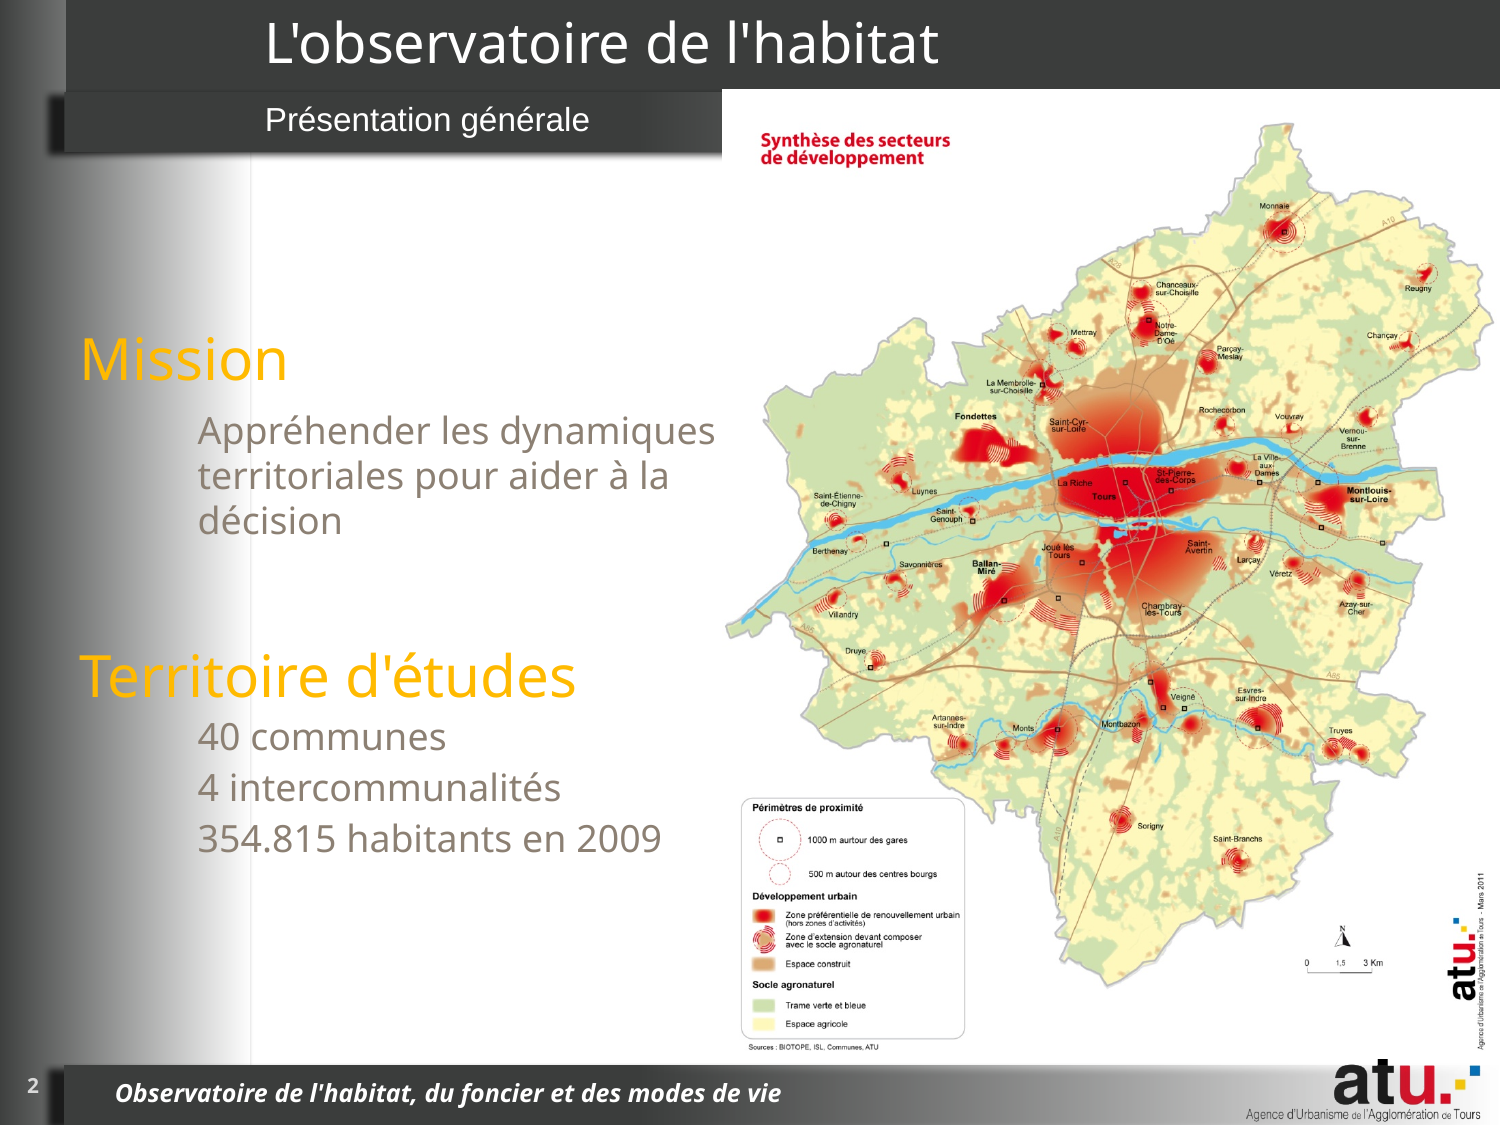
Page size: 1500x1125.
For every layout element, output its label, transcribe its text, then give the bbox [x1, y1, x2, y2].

text_box Mission [64, 314, 680, 400]
subtitle Présentation générale [249, 90, 708, 150]
text_box Observatoire de l'habitat, du foncier et des modes de vie [76, 1070, 821, 1114]
title L'observatoire de l'habitat [249, 0, 1247, 83]
text_box Appréhender les dynamiques territoriales pour aider à la décision [183, 400, 706, 550]
picture [721, 89, 1500, 1124]
text_box Territoire d'études [64, 631, 680, 717]
text_box 40 communes 4 intercommunalités 354.815 habitants en 2009 [183, 705, 706, 868]
text_box 2 [0, 1065, 67, 1125]
